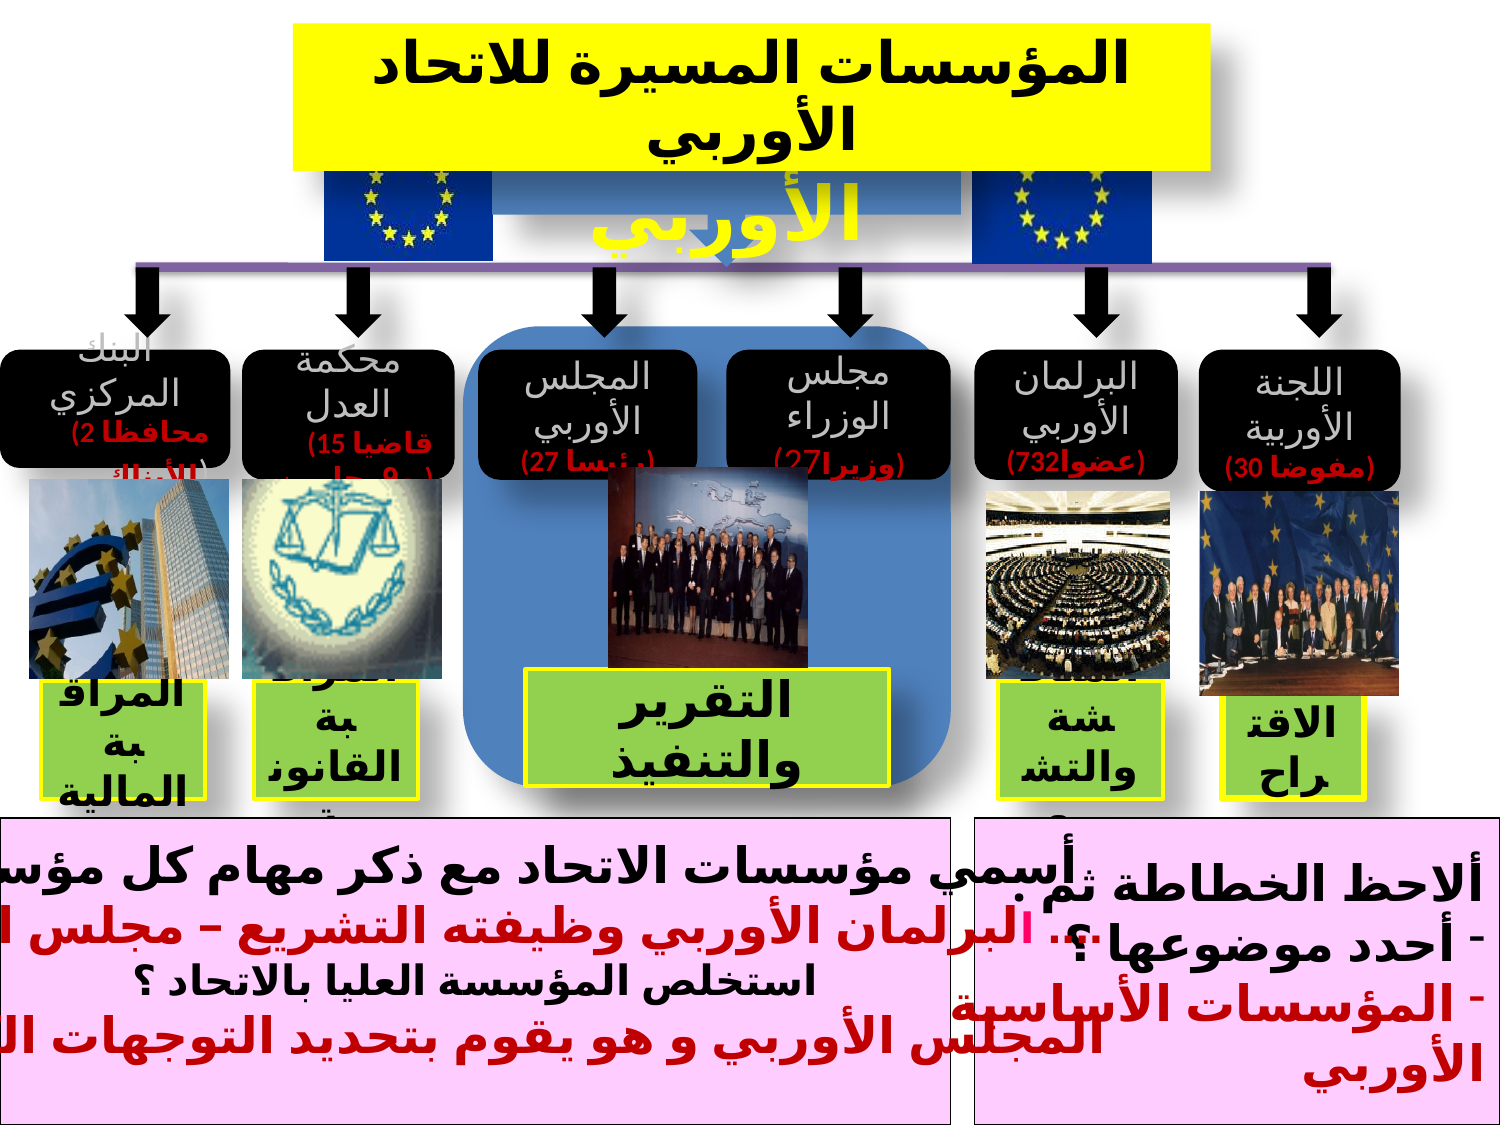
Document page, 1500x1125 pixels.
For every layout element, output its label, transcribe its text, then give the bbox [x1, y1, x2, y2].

picture [241, 479, 442, 680]
text_box المراقبة المالية [39, 796, 207, 801]
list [324, 134, 493, 261]
text_box أسمي مؤسسات الاتحاد مع ذكر مهام كل مؤسسة ؟ البرلمان الأوربي وظيفته التشريع – مجلس الوزراء .... استخلص المؤسسة العليا بالاتحاد ؟ - المجلس الأوربي و هو يقوم بتحديد التوجهات الكبرى [0, 817, 951, 1125]
picture [1198, 491, 1399, 697]
picture [608, 467, 808, 668]
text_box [0, 326, 1401, 788]
picture [29, 479, 229, 680]
text_box المؤسسات المسيرة للاتحاد الأوربي [292, 23, 1211, 171]
text_box الاتحاد الأوربي [499, 216, 963, 265]
text_box المراقبة القانونية [252, 796, 420, 801]
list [972, 128, 1152, 264]
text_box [123, 266, 1343, 338]
text_box ألاحظ الخطاطة ثم : أحدد موضوعها ؟ المؤسسات الأساسية للإتحاد الأوربي [974, 817, 1500, 1125]
picture [985, 491, 1170, 679]
text_box الاقتراح [1220, 796, 1366, 801]
text_box المناقشة والتشريع [996, 796, 1165, 801]
